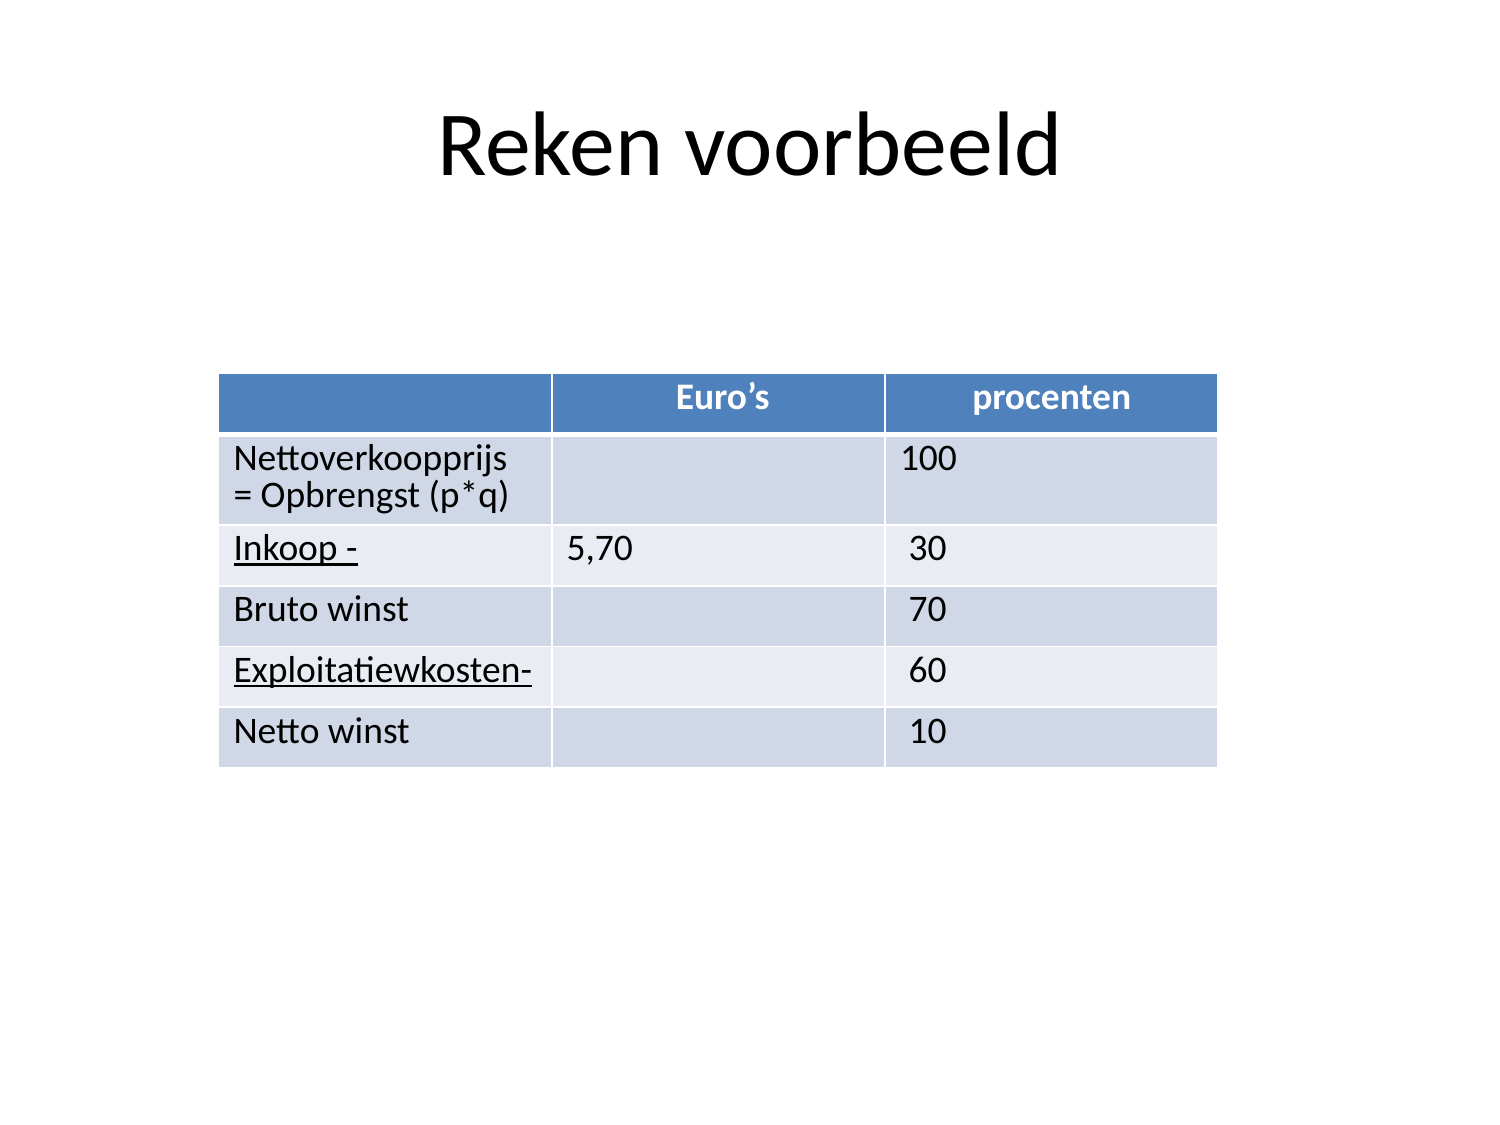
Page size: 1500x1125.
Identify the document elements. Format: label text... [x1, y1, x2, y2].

table_cell [553, 587, 884, 646]
table_cell 100 [886, 437, 1217, 524]
table_cell 5,70 [553, 526, 884, 585]
table_cell [553, 647, 884, 706]
table_cell [553, 437, 884, 524]
table_cell Inkoop - [219, 526, 551, 585]
table_cell 10 [886, 708, 1217, 767]
table_cell Nettoverkoopprijs = Opbrengst (p*q) [219, 437, 551, 524]
table_cell Exploitatiewkosten- [219, 647, 551, 706]
table_cell 30 [886, 526, 1217, 585]
table_header procenten [886, 374, 1217, 432]
table_cell 70 [886, 587, 1217, 646]
table_cell Bruto winst [219, 587, 551, 646]
table_header Euro’s [553, 374, 884, 432]
table_cell [553, 708, 884, 767]
table_cell Netto winst [219, 708, 551, 767]
title Reken voorbeeld [75, 45, 1425, 233]
table_cell 60 [886, 647, 1217, 706]
table_header [219, 374, 551, 432]
